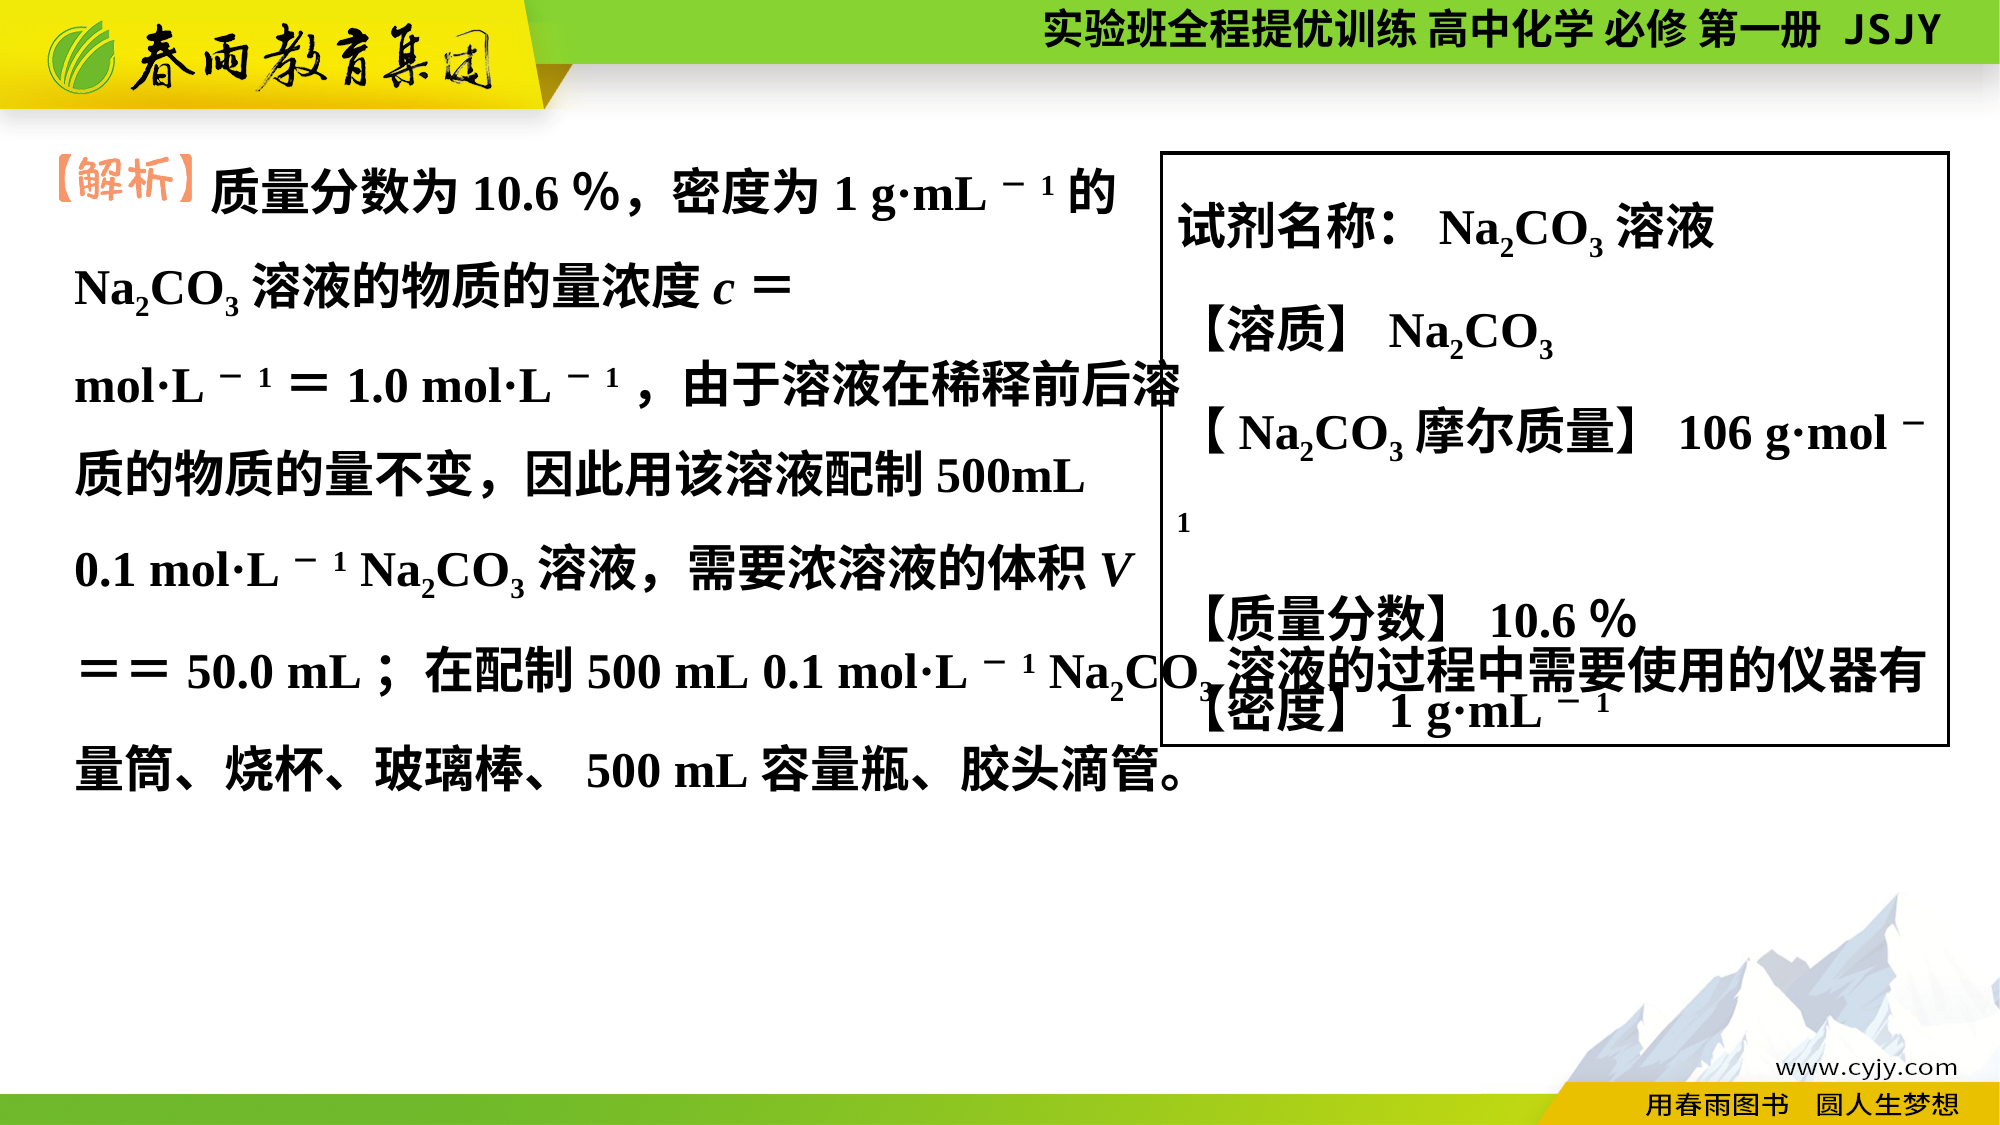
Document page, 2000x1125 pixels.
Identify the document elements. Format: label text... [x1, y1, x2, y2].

text_box 试剂名称：Na2CO3溶液 【溶质】Na2CO3 【Na2CO3摩尔质量】106 g·mol－1 【质量分数】10.6％ 【密度】1 g·mL－1 [1161, 152, 1949, 746]
picture [0, 0, 2000, 1125]
